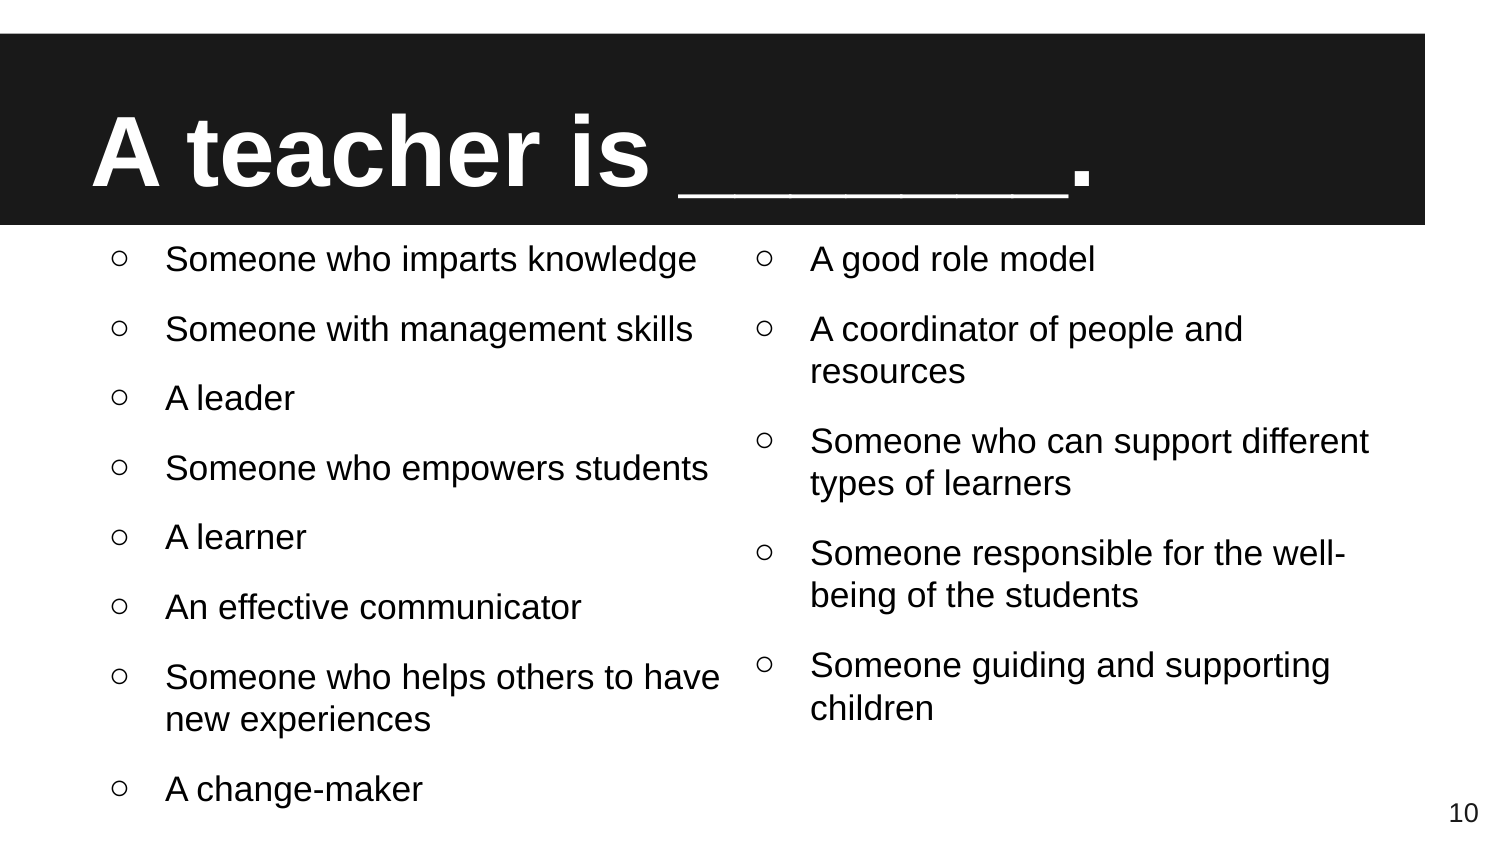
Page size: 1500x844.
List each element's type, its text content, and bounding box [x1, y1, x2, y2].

title A teacher is _______. [75, 33, 1425, 221]
slide_number 10 [1403, 779, 1494, 844]
list Someone who imparts knowledge Someone with management skills A leader Someone who empowers students A learner An effective communicator Someone who helps others to have new experiences A change-maker [0, 221, 645, 790]
list A good role model A coordinator of people and resources Someone who can support different types of learners Someone responsible for the well-being of the students Someone guiding and supporting children [645, 221, 1391, 790]
